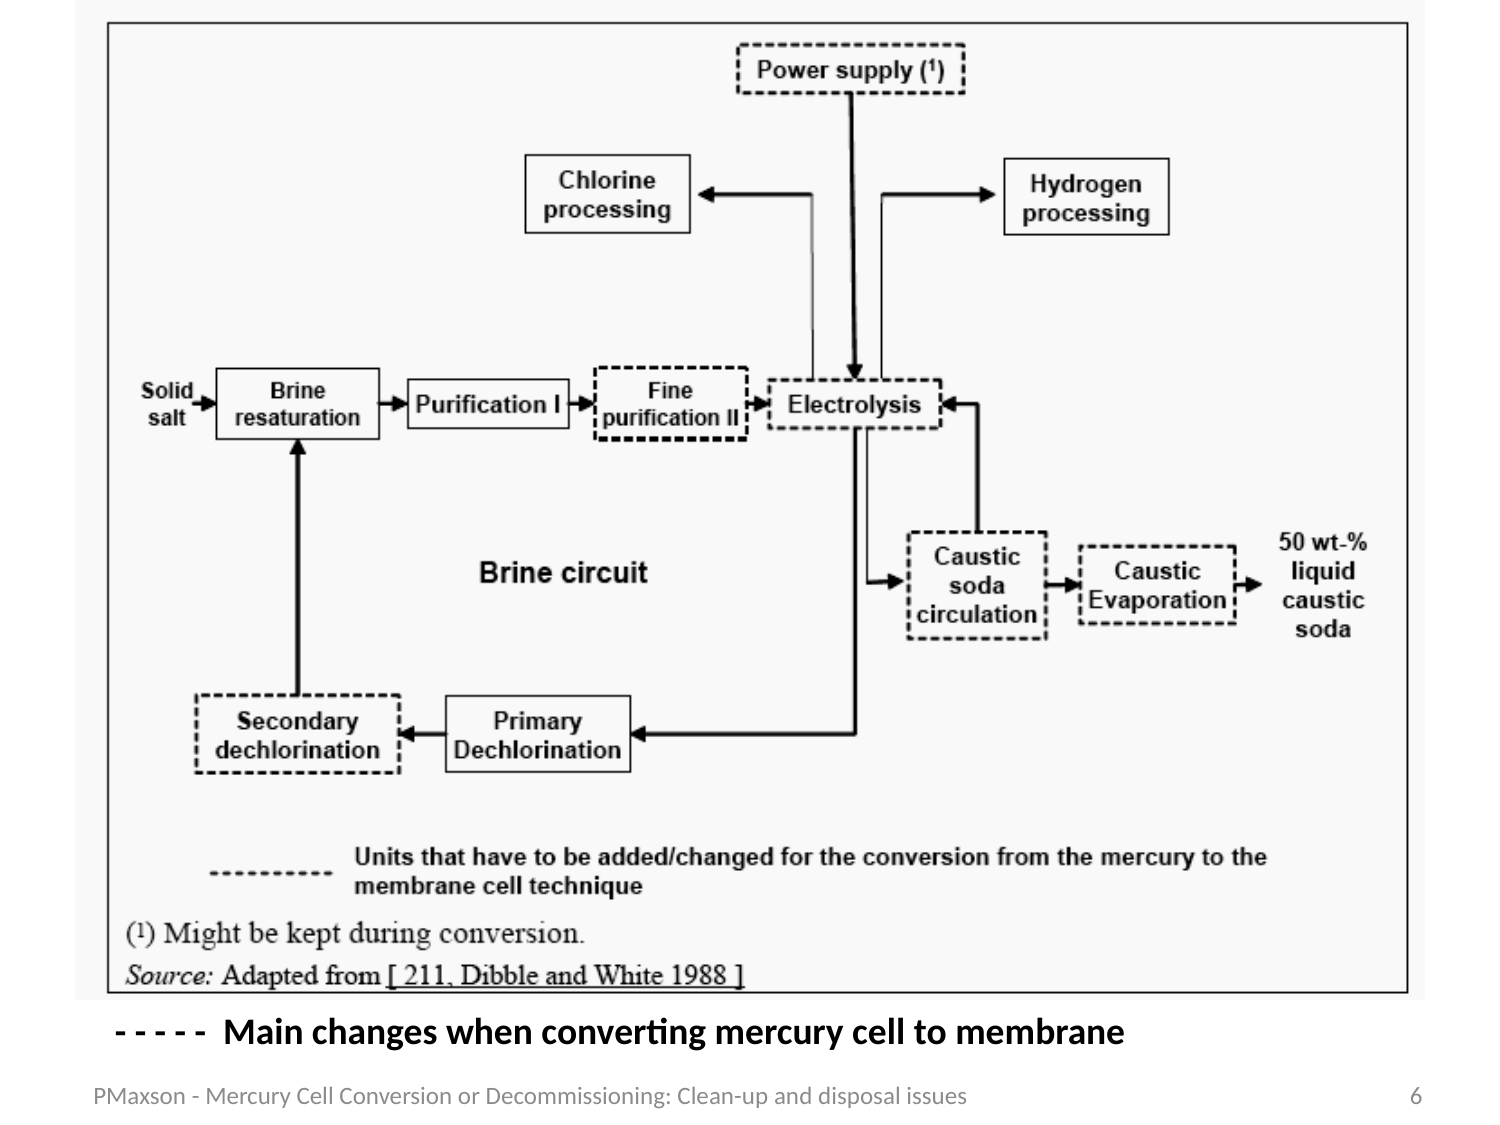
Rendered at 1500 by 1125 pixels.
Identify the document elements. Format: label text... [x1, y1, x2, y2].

picture [74, 0, 1426, 1000]
slide_number 6 [1074, 1065, 1438, 1125]
footer PMaxson - Mercury Cell Conversion or Decommissioning: Clean-up and disposal issues [75, 1065, 988, 1125]
text_box - - - - - Main changes when converting mercury cell to membrane [99, 1008, 1350, 1060]
